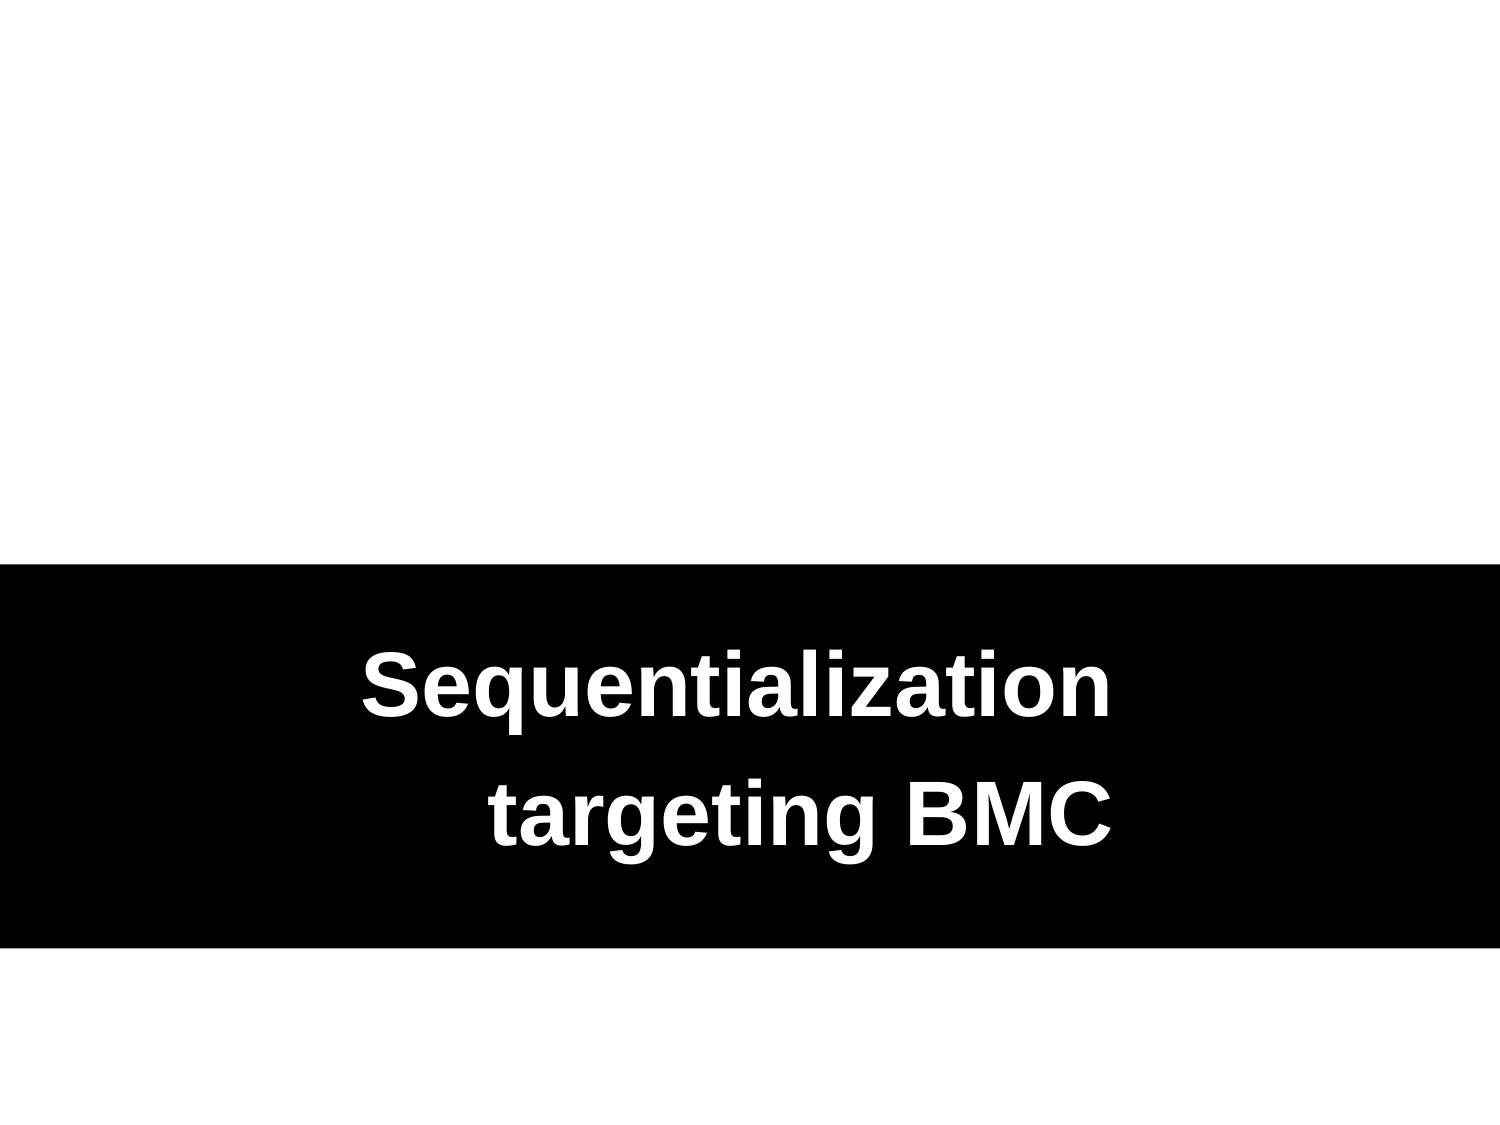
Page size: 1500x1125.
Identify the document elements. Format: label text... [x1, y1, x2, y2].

list Sequentialization targeting BMC [0, 564, 1500, 949]
